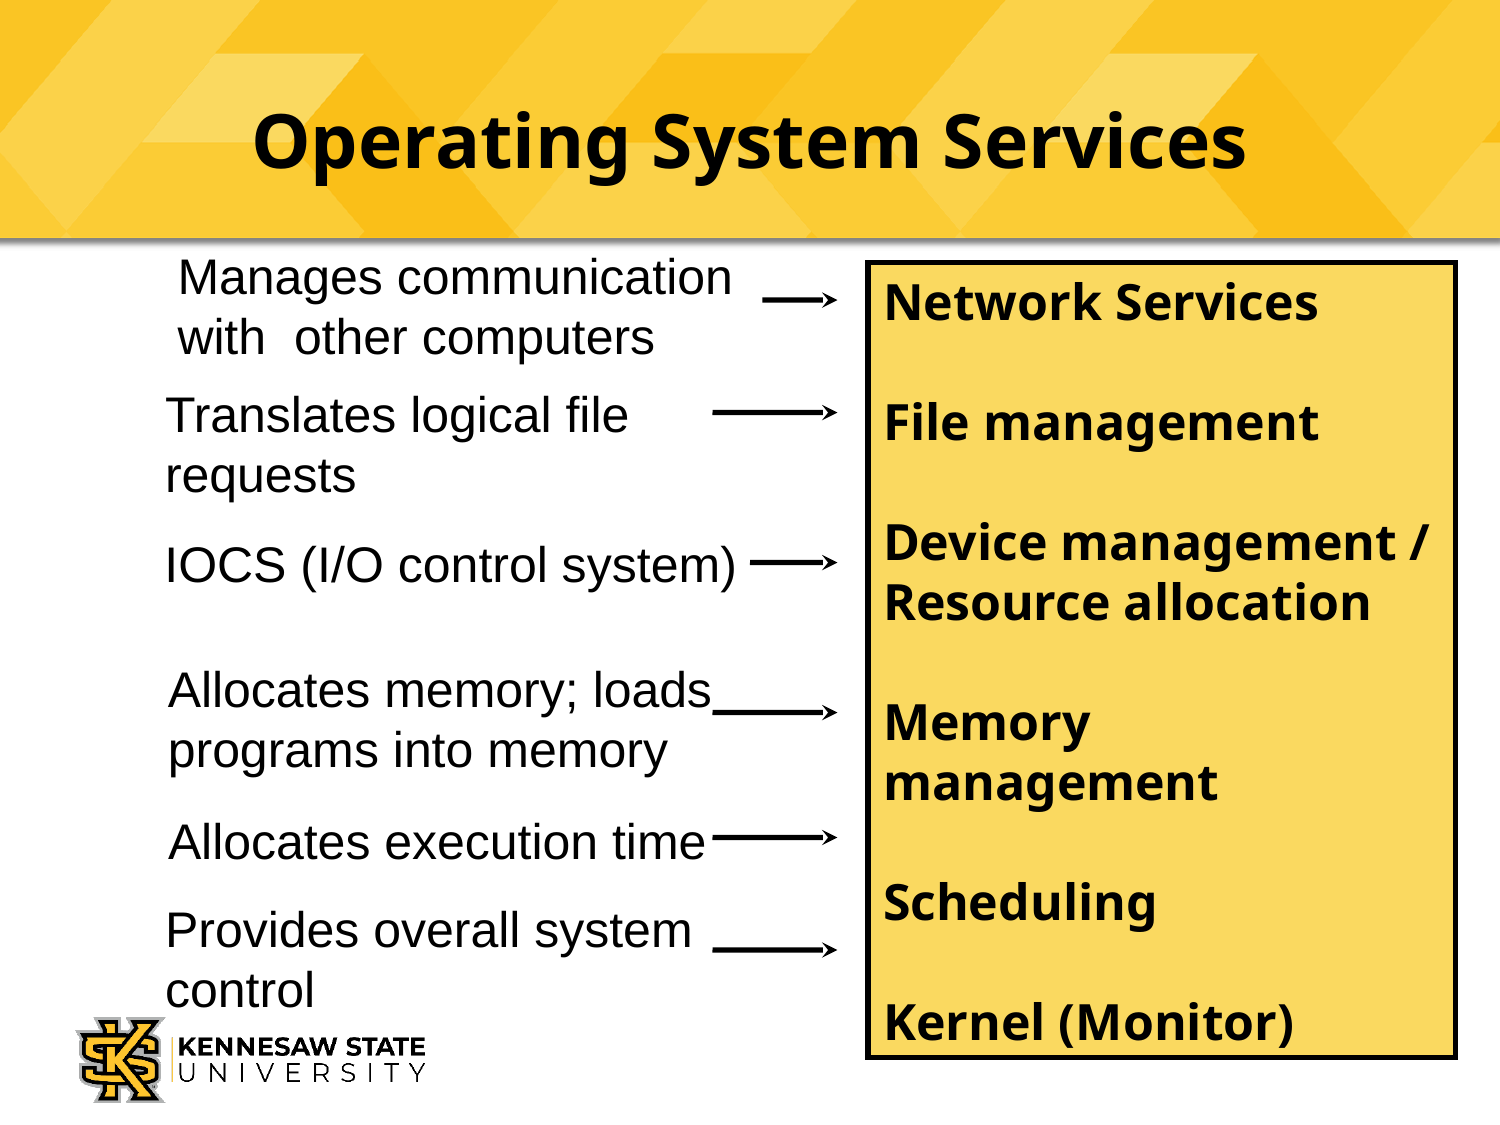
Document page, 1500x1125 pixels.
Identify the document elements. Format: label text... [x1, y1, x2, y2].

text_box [149, 801, 838, 878]
text_box Network Services File management Device management / Resource allocation Memory management Scheduling Kernel (Monitor) [867, 262, 1456, 1058]
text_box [149, 374, 838, 511]
text_box Manages communication with other computers [162, 237, 763, 373]
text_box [149, 649, 838, 787]
picture [0, 0, 1500, 251]
title Operating System Services [75, 45, 1425, 233]
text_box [149, 524, 838, 601]
picture [75, 1017, 425, 1103]
text_box [825, 293, 838, 307]
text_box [149, 889, 838, 1026]
